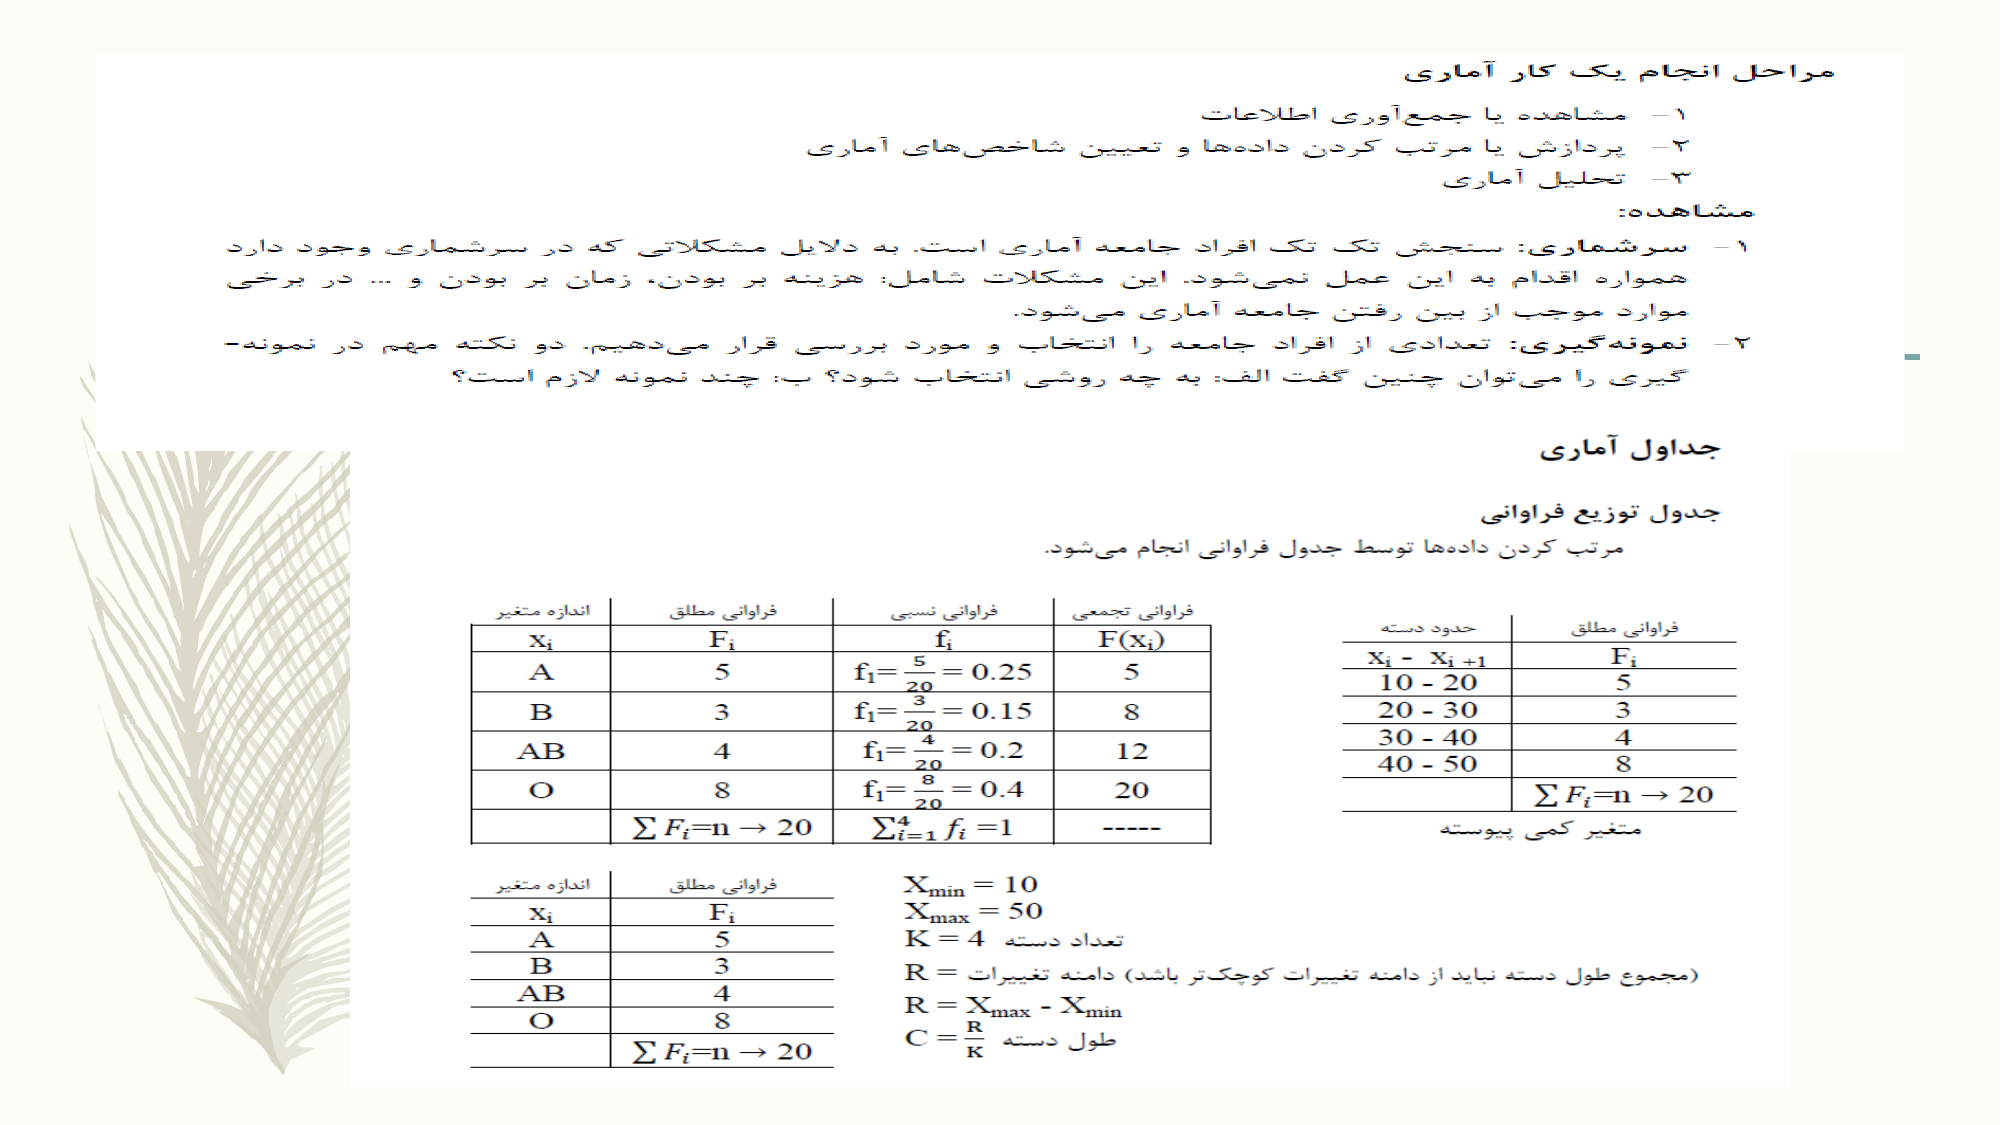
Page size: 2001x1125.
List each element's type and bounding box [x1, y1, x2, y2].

list [349, 428, 1790, 1087]
picture [94, 54, 1905, 451]
